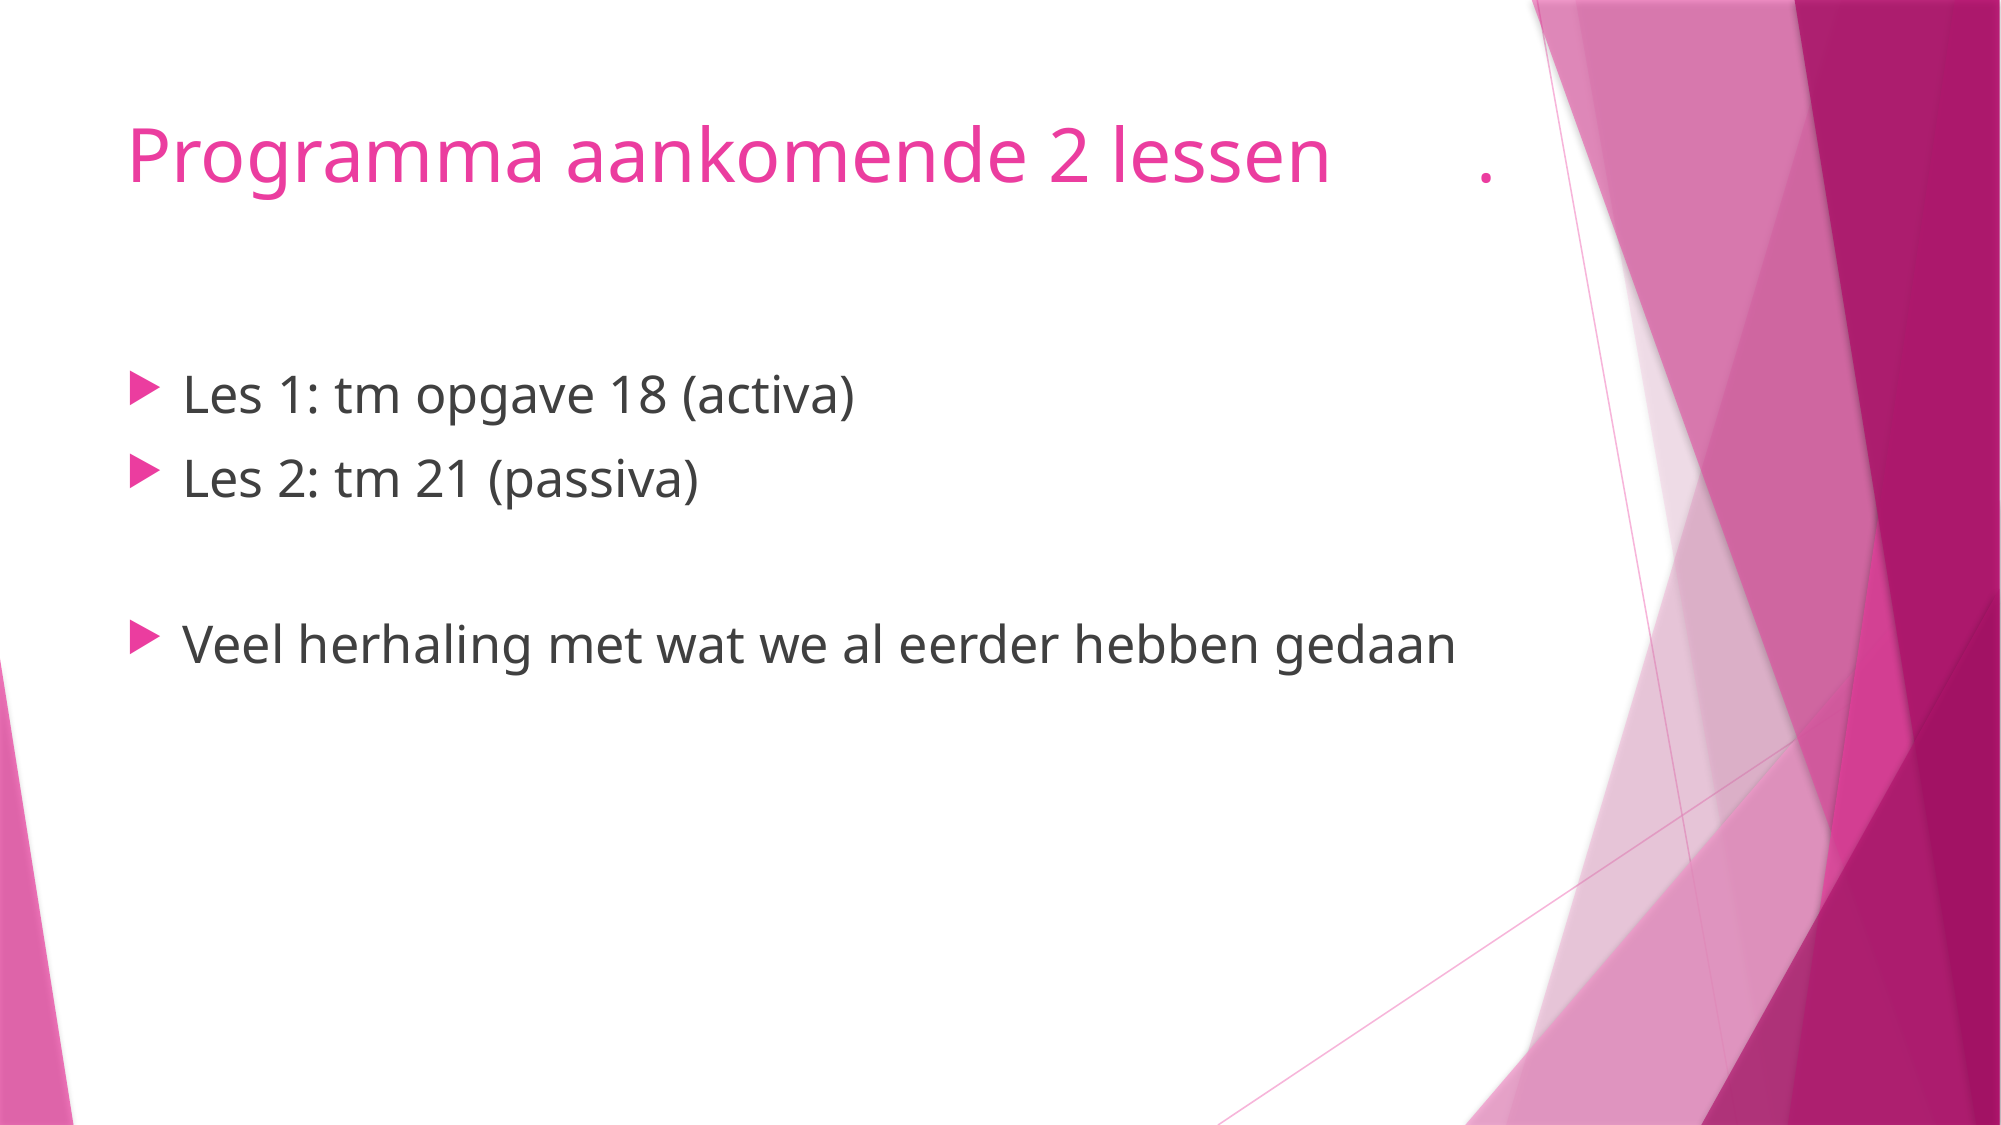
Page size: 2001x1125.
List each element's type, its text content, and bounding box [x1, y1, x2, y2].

list Les 1: tm opgave 18 (activa) Les 2: tm 21 (passiva) Veel herhaling met wat we al eerder hebben gedaan [111, 354, 1522, 992]
title Programma aankomende 2 lessen . [111, 99, 1522, 317]
